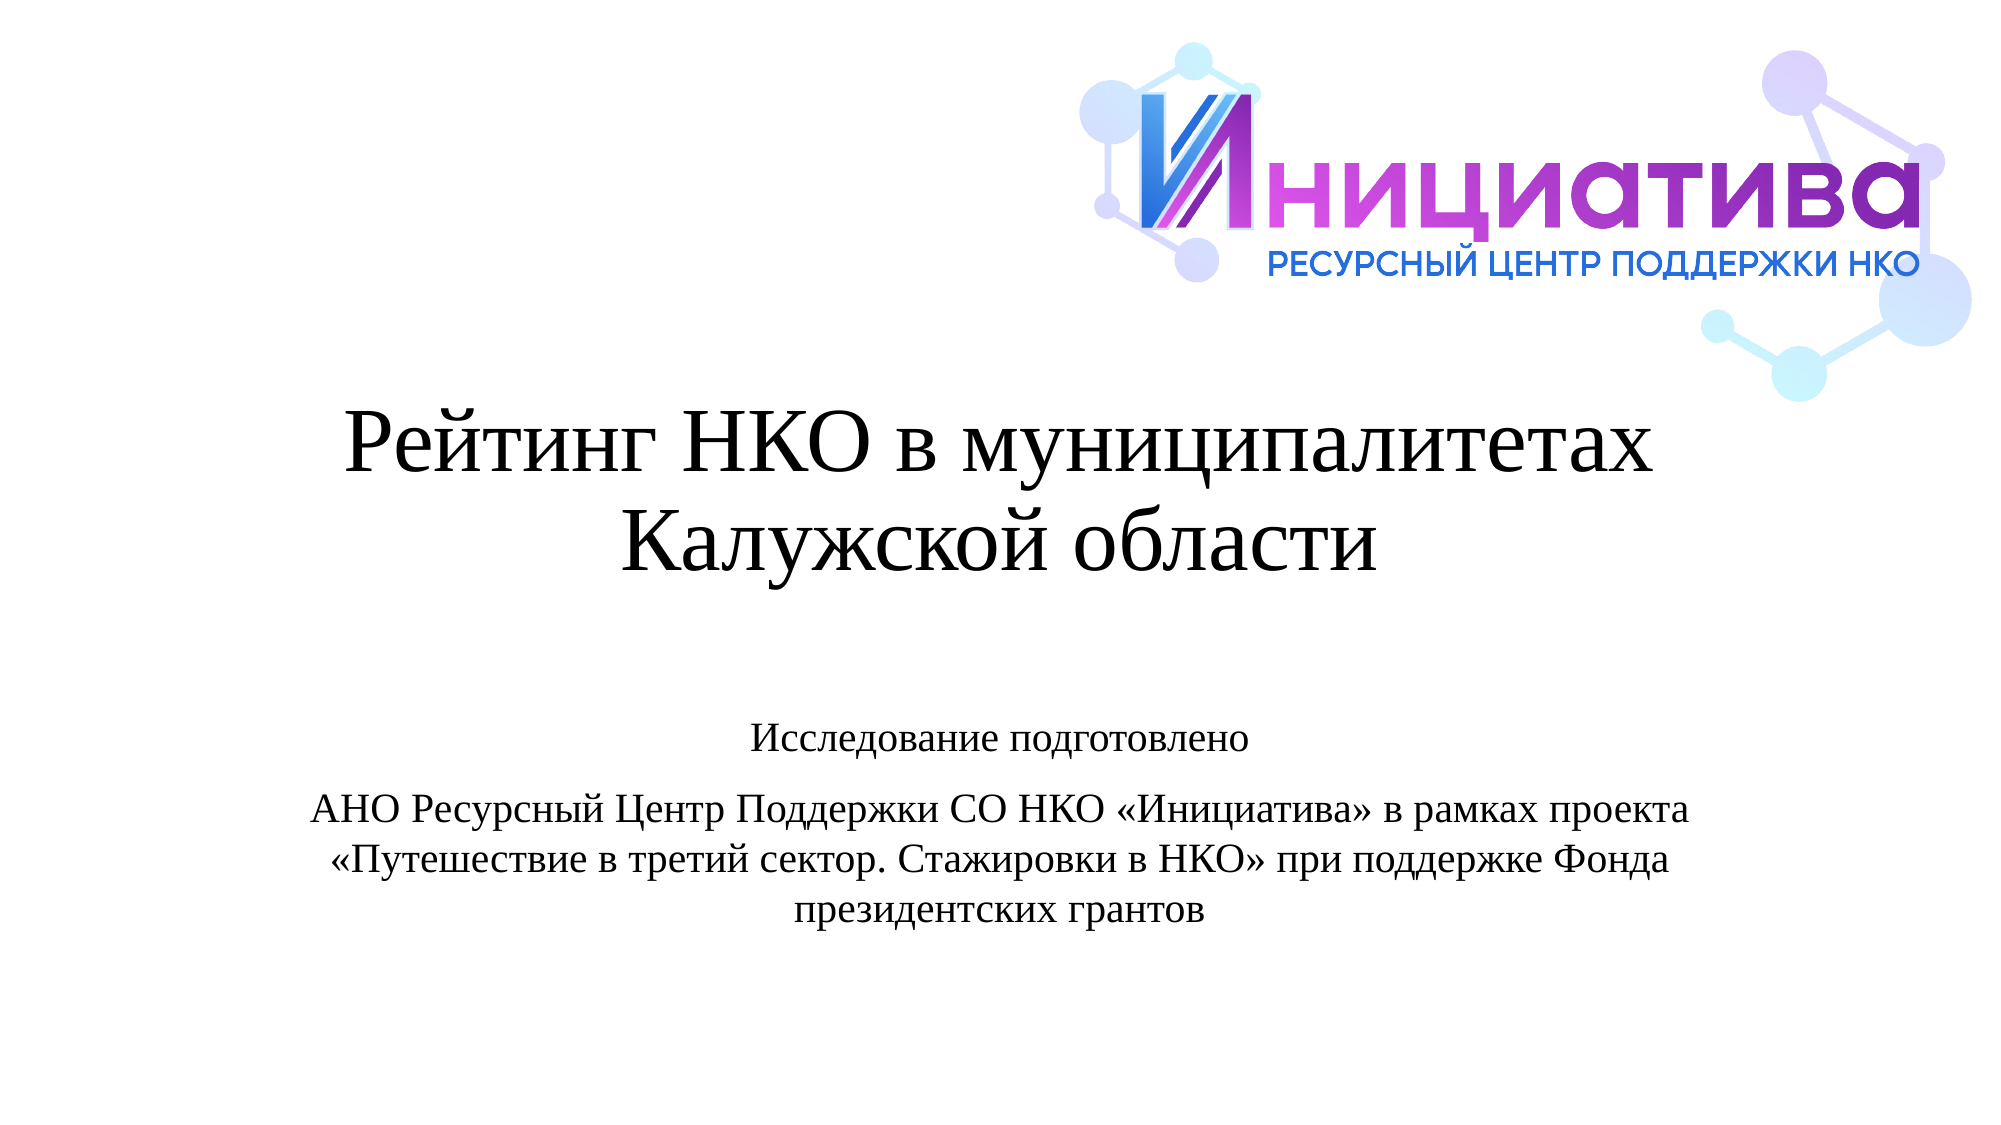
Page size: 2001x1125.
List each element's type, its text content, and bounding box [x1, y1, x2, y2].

subtitle Исследование подготовлено АНО Ресурсный Центр Поддержки СО НКО «Инициатива» в рамках проекта «Путешествие в третий сектор. Стажировки в НКО» при поддержке Фонда президентских грантов [249, 702, 1750, 974]
picture [1079, 42, 1972, 402]
title Рейтинг НКО в муниципалитетах Калужской области [249, 326, 1750, 598]
